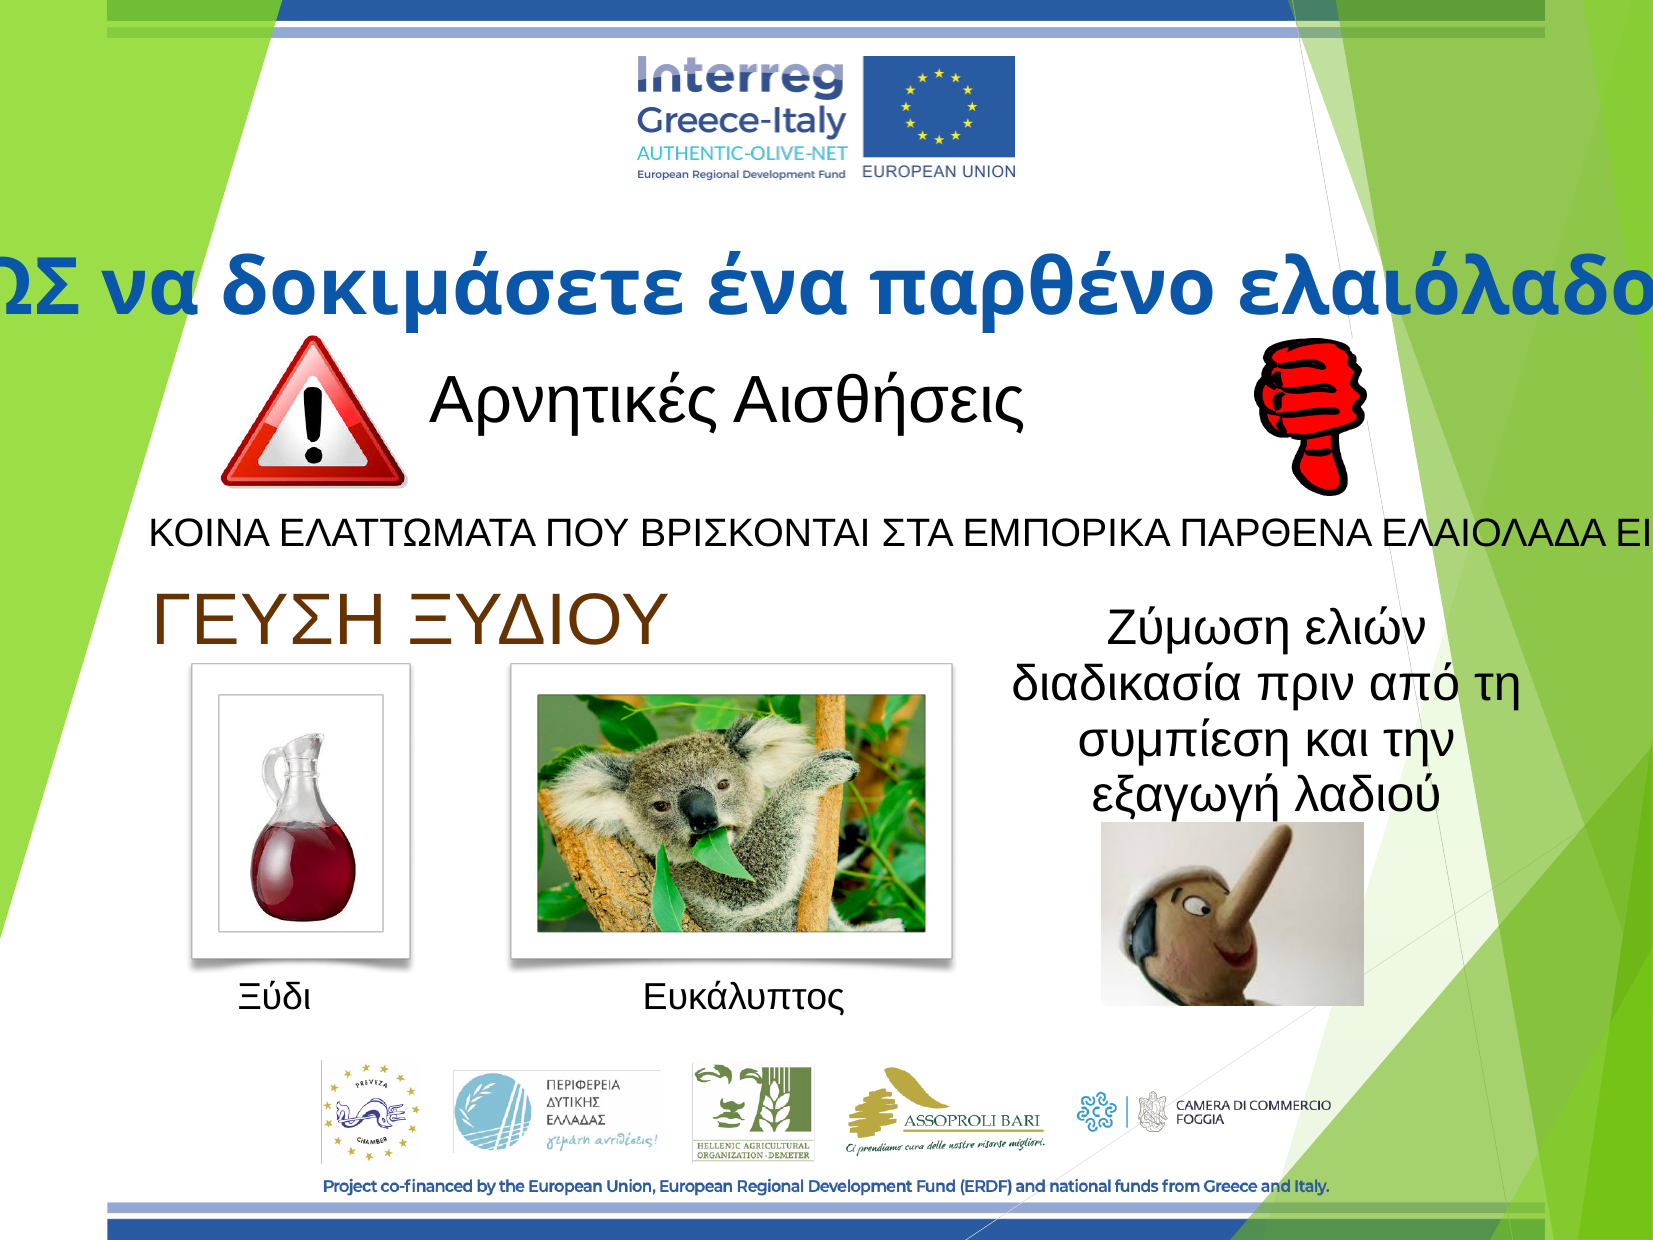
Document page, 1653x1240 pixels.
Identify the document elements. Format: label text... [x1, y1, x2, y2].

picture [637, 56, 1015, 180]
text_box ΓΕΥΣΗ ΞΥΔΙΟΥ [143, 572, 678, 669]
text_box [184, 659, 421, 976]
text_box Ευκάλυπτος [635, 976, 853, 1026]
text_box Ξύδι [230, 976, 319, 1026]
text_box Ζύμωση ελιών διαδικασία πριν από τη συμπίεση και την εξαγωγή λαδιού [978, 592, 1555, 831]
picture [272, 0, 1298, 38]
picture [109, 822, 1364, 1240]
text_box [503, 659, 963, 976]
text_box ΚΟΙΝΑ ΕΛΑΤΤΩΜΑΤΑ ΠΟΥ ΒΡΙΣΚΟΝΤΑΙ ΣΤΑ ΕΜΠΟΡΙΚΑ ΠΑΡΘΕΝΑ ΕΛΑΙΟΛΑΔΑ ΕΙΝΑΙ: [140, 504, 1653, 563]
picture [1253, 338, 1368, 496]
text_box Αρνητικές Αισθήσεις [422, 355, 1035, 445]
picture [216, 332, 408, 490]
text_box ΠΩΣ να δοκιμάσετε ένα παρθένο ελαιόλαδο; [0, 228, 1653, 338]
